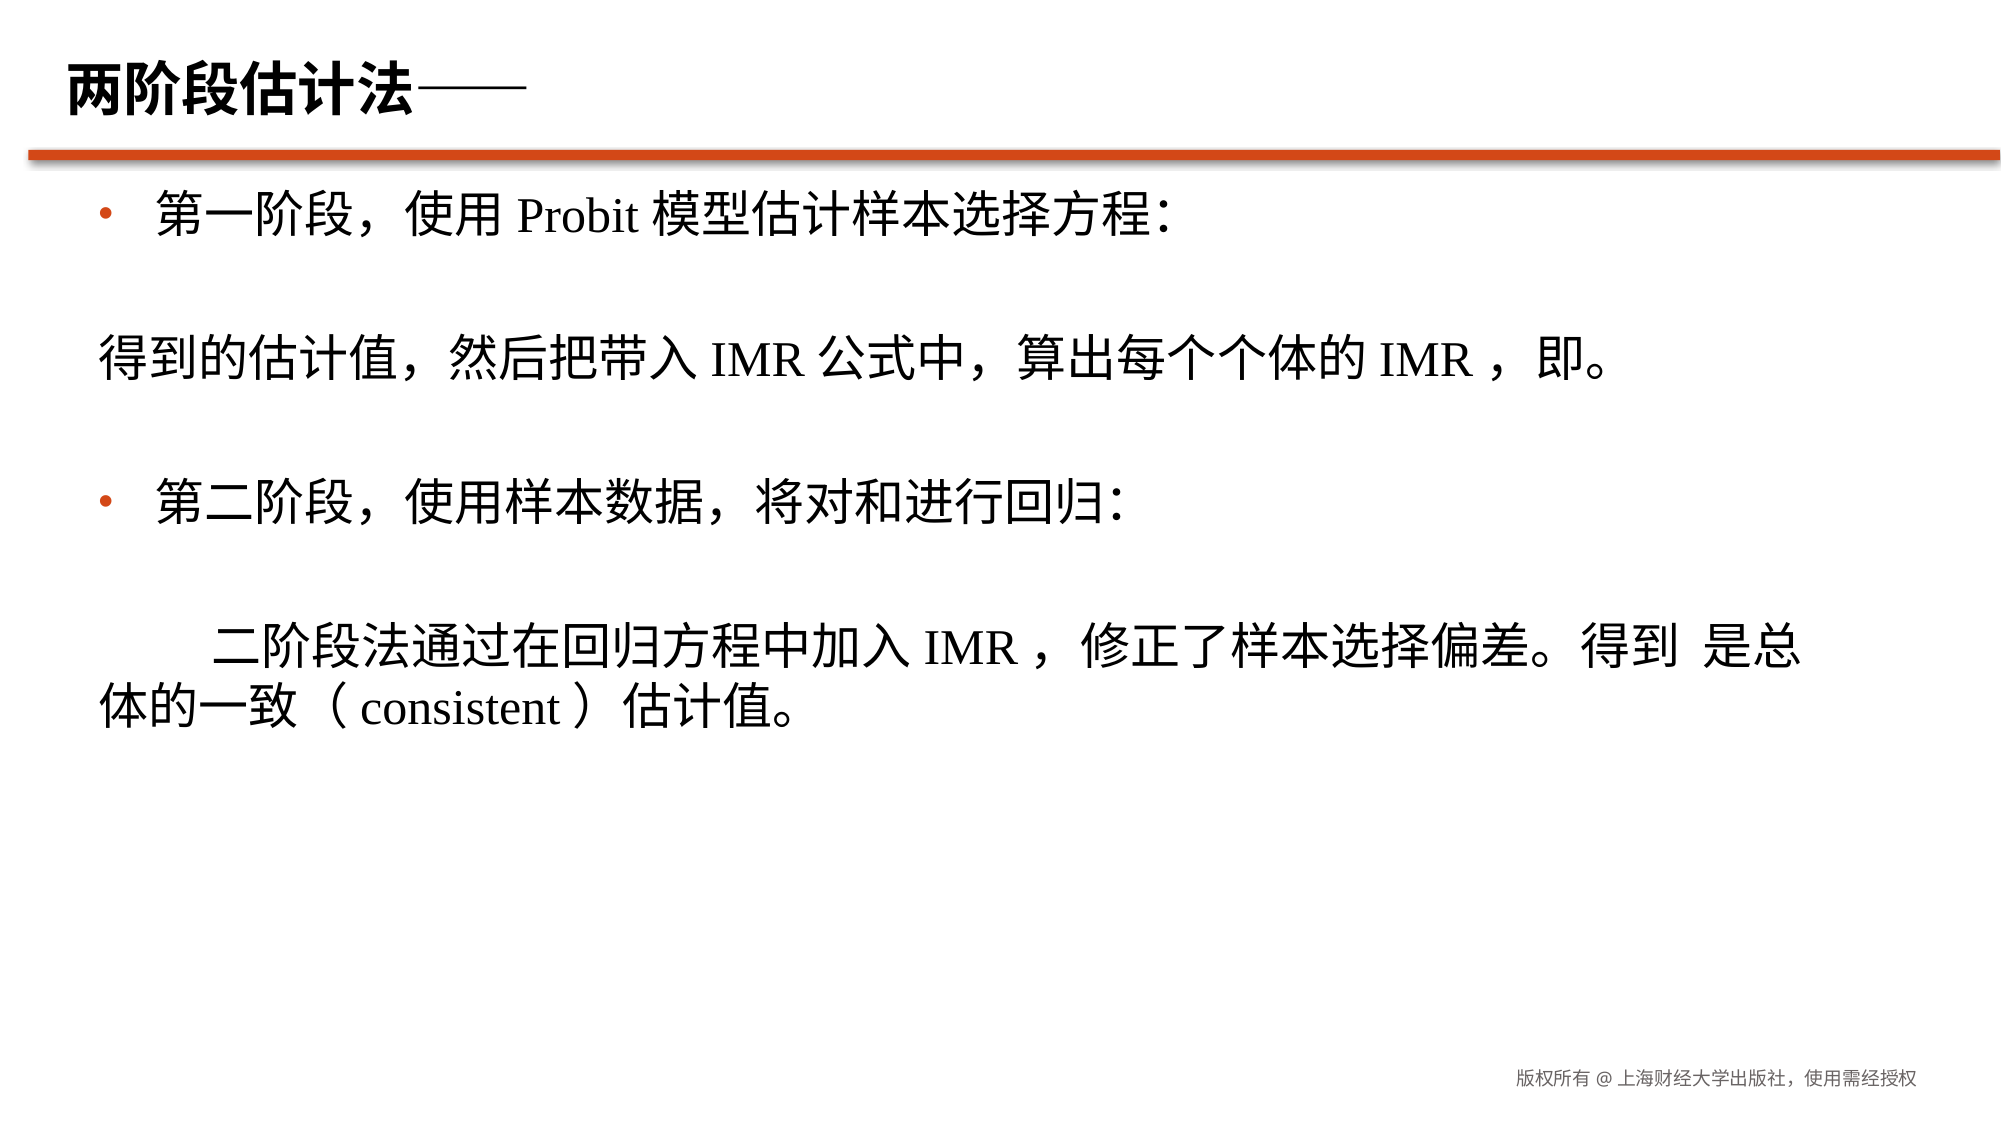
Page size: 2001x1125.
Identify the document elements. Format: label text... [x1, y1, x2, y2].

footer 版权所有@上海财经大学出版社，使用需经授权 [1483, 1046, 1950, 1109]
